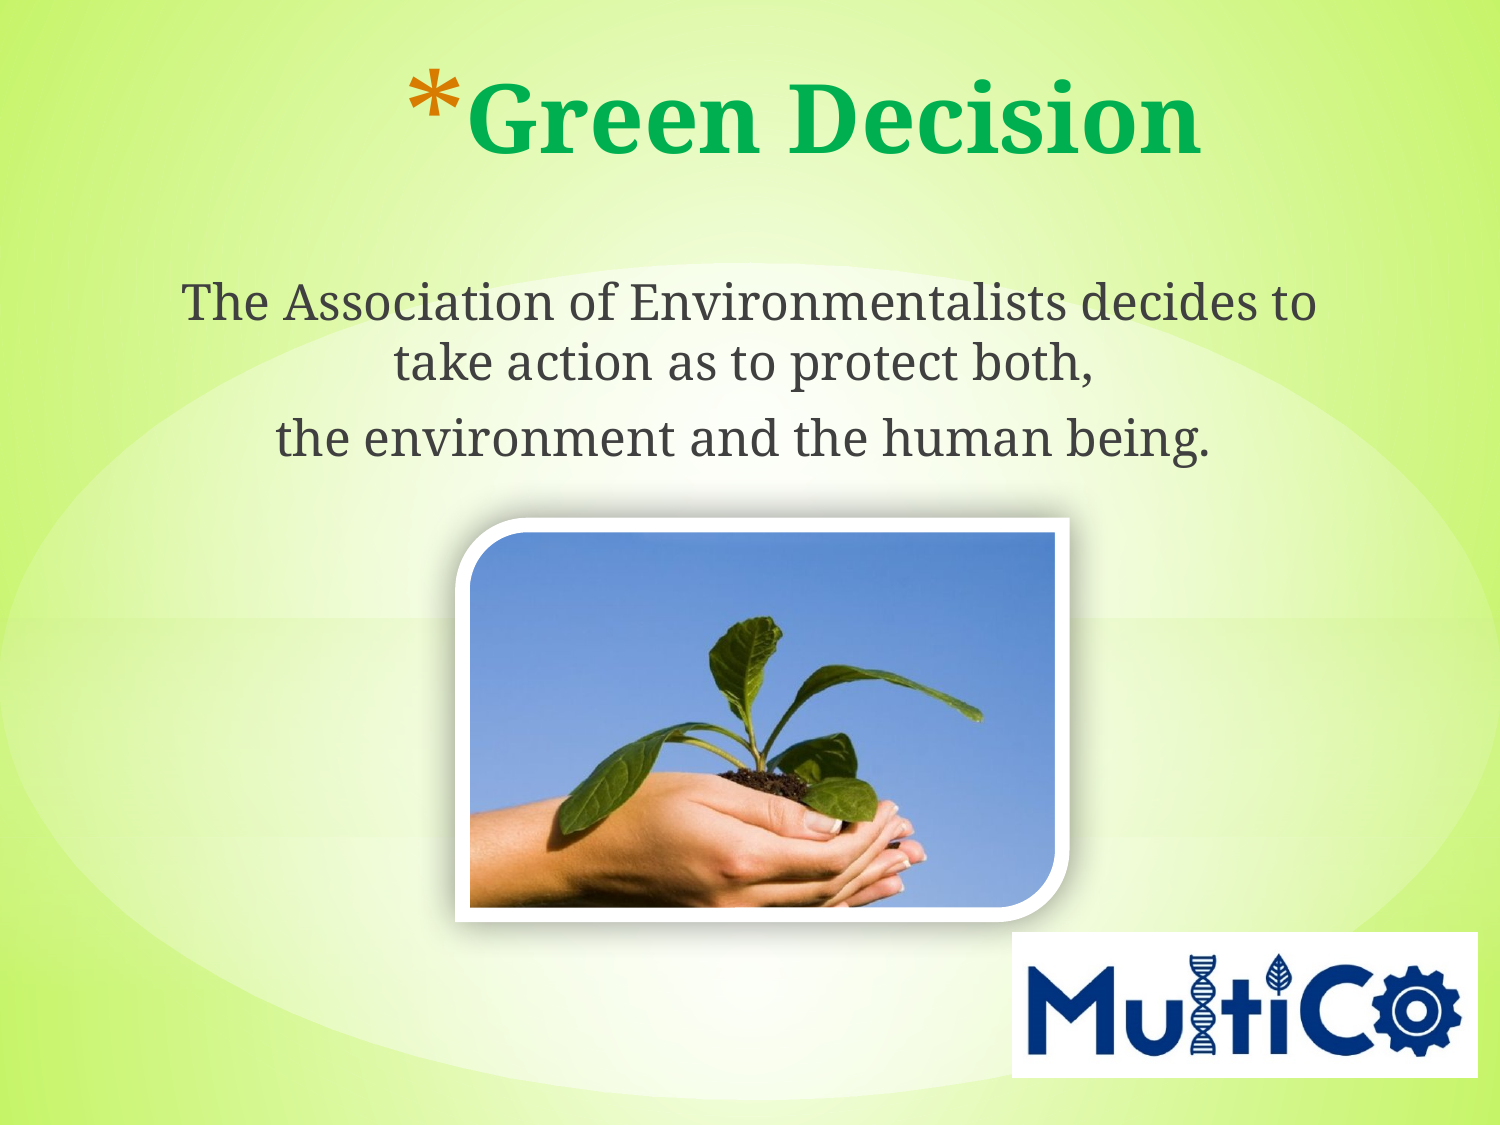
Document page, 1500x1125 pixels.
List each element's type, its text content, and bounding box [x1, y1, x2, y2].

picture [462, 524, 1063, 916]
list The Association of Environmentalists decides to take action as to protect both, the environment and the human being. [125, 262, 1375, 1005]
title Green Decision [150, 50, 1219, 238]
picture [1012, 932, 1479, 1078]
